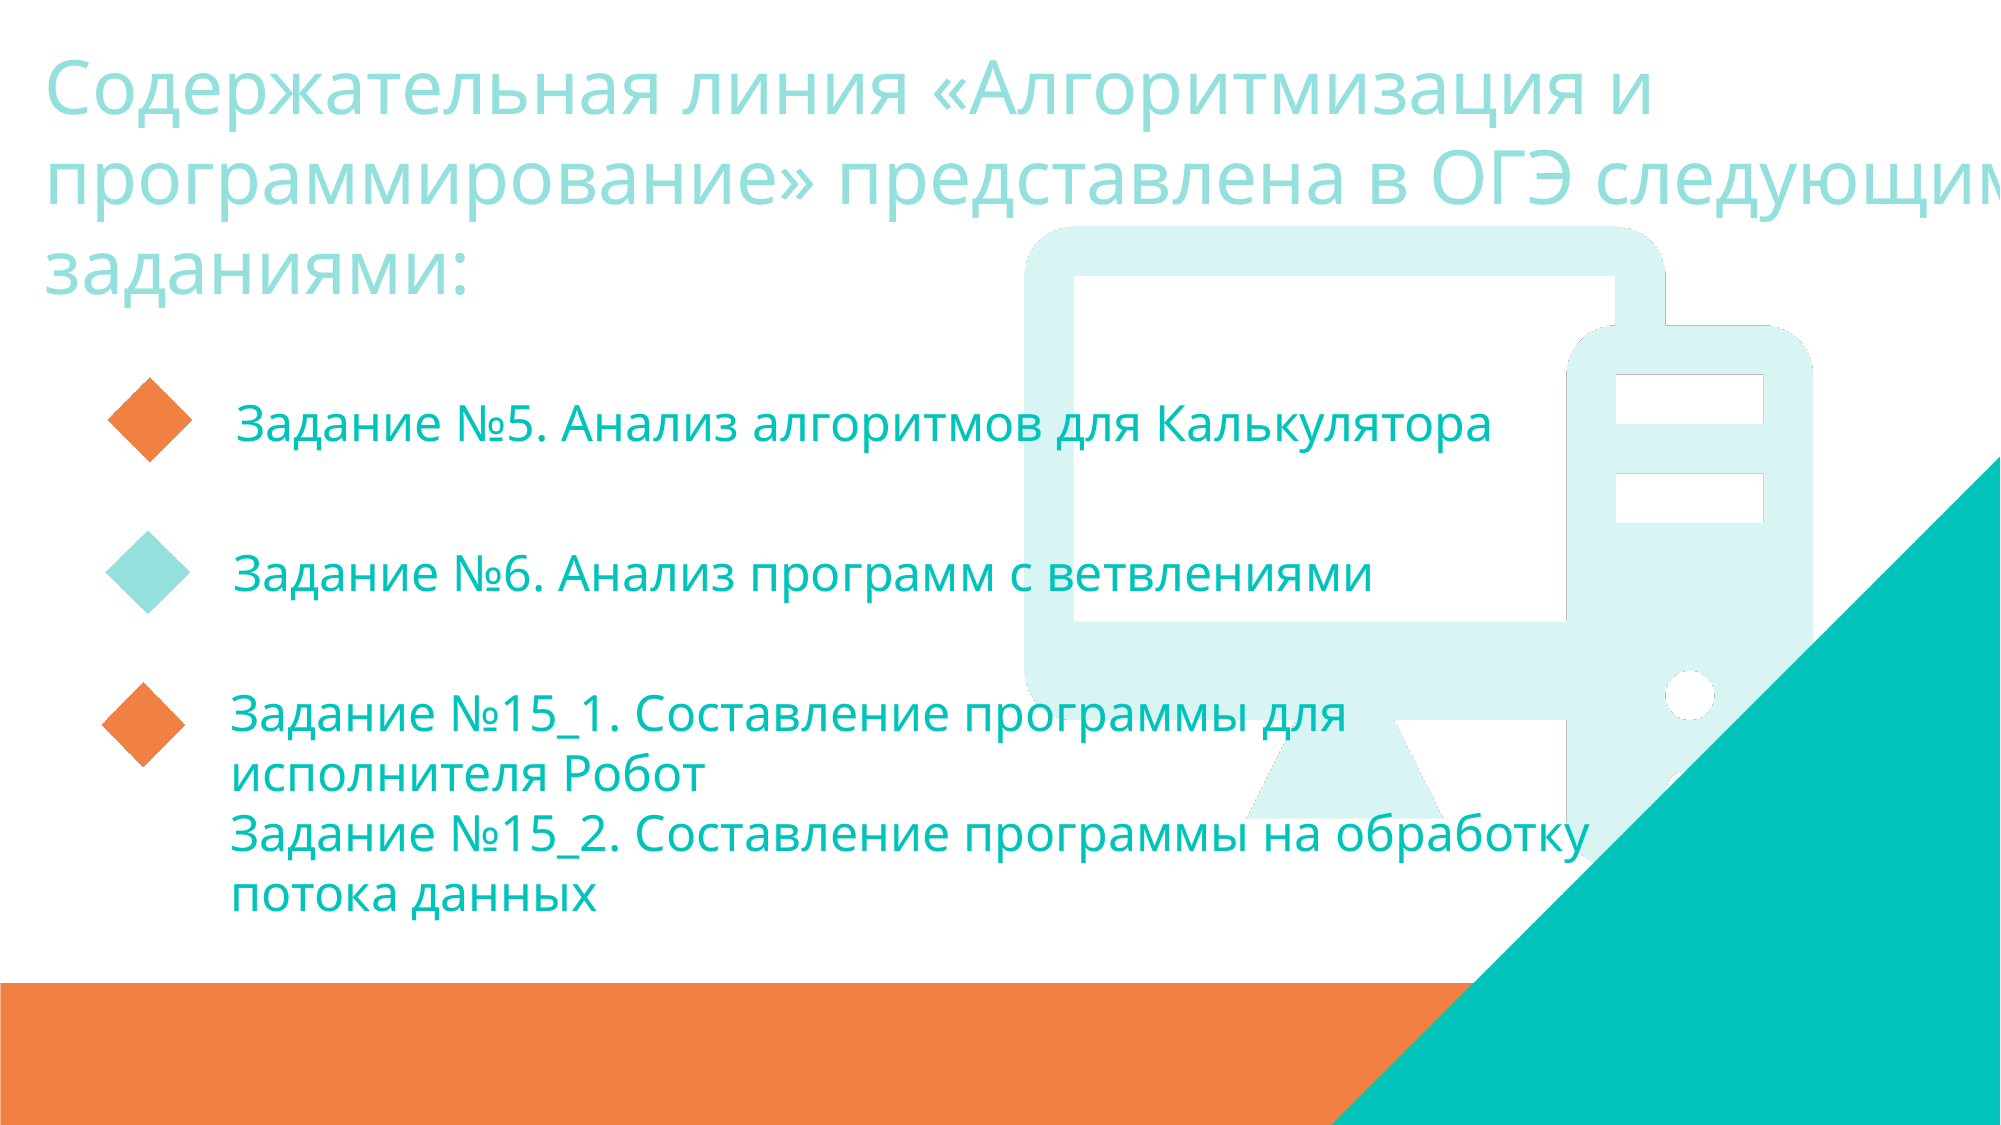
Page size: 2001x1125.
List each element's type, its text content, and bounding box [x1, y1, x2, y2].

picture [101, 682, 185, 767]
picture [107, 377, 192, 462]
text_box Содержательная линия «Алгоритмизация и программирование» представлена в ОГЭ следующими заданиями: [30, 32, 2000, 318]
picture [0, 226, 2000, 1125]
text_box Задание №5. Анализ алгоритмов для Калькулятора [221, 384, 1024, 459]
picture [105, 530, 190, 614]
text_box Задание №6. Анализ программ с ветвлениями [218, 533, 1024, 609]
text_box Задание №15_1. Составление программы для исполнителя Робот Задание №15_2. Составление программы на обработку потока данных [215, 673, 1329, 929]
